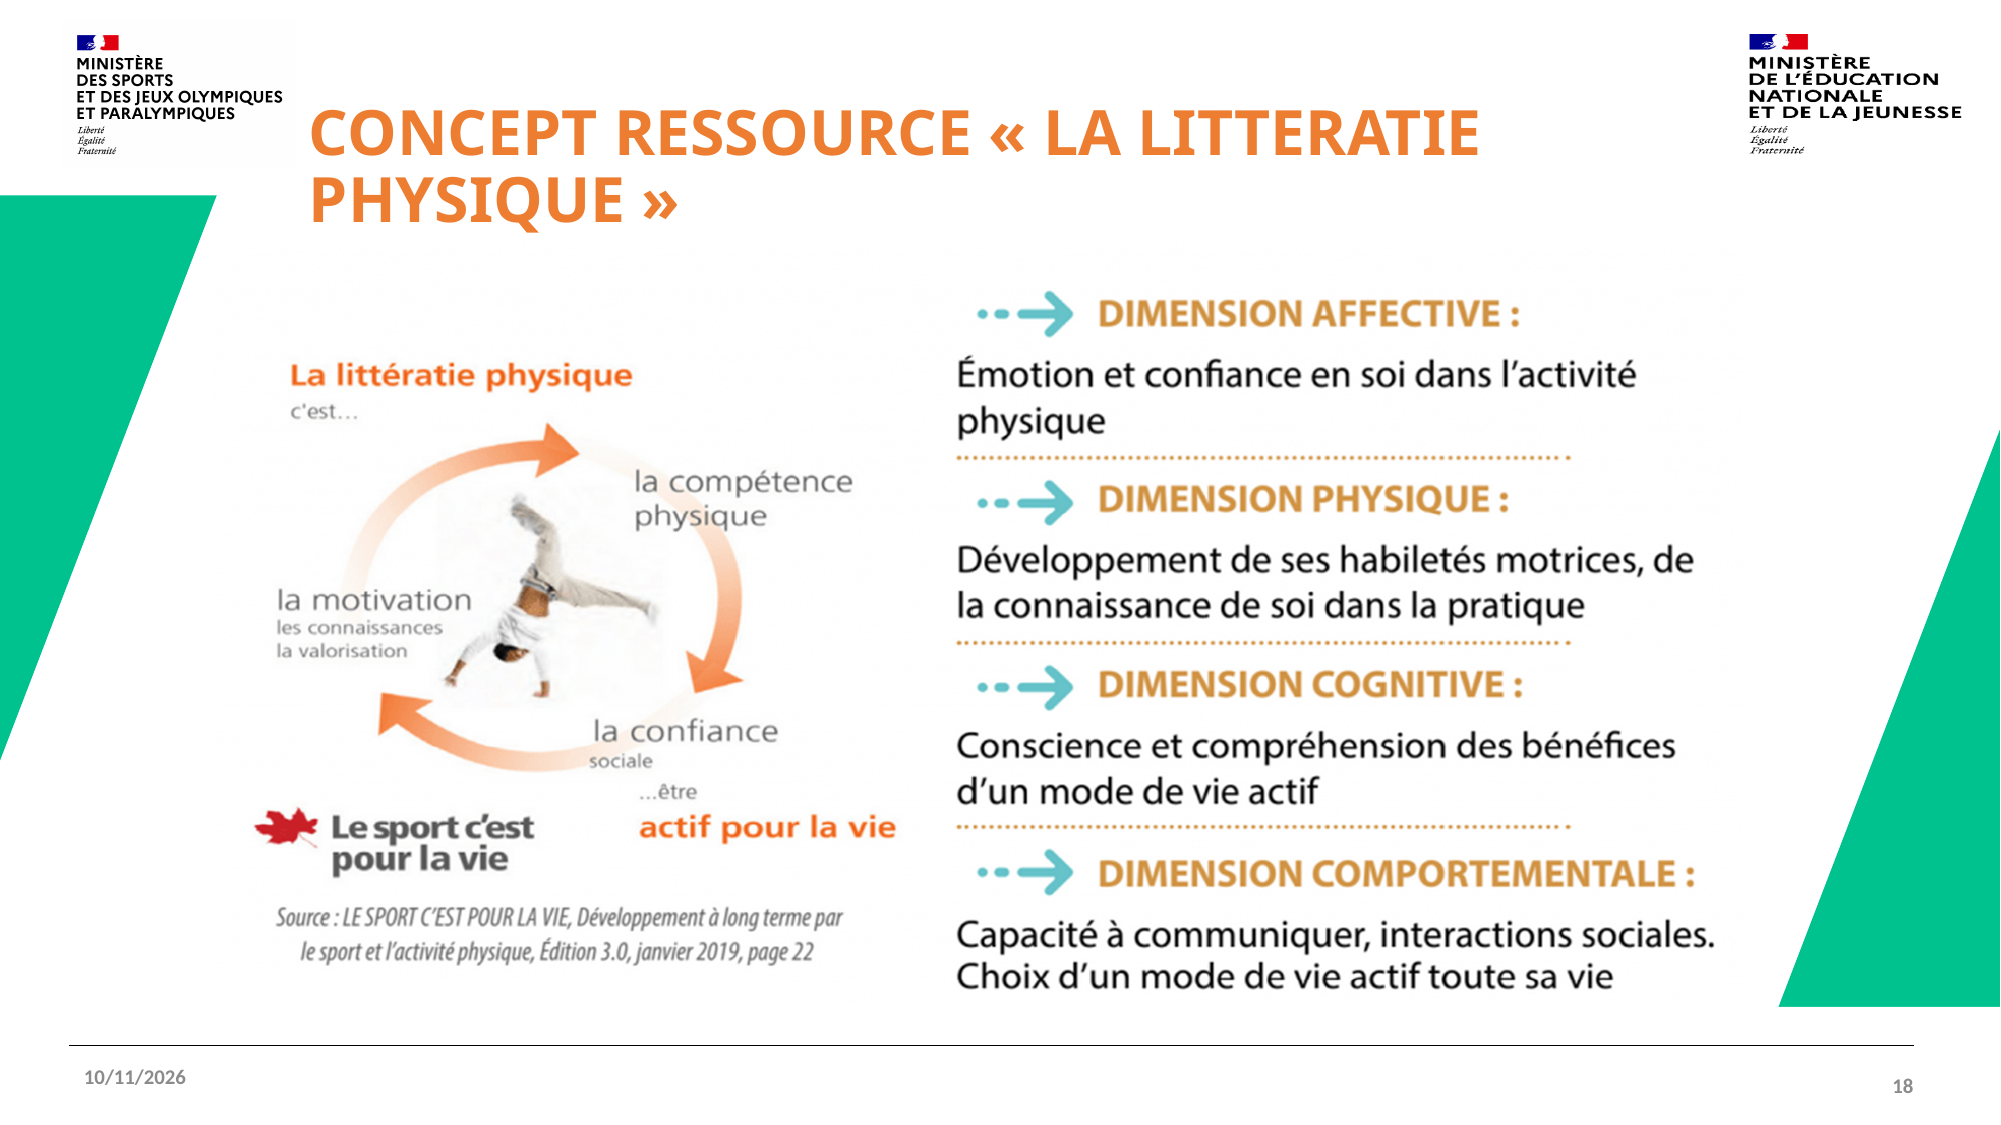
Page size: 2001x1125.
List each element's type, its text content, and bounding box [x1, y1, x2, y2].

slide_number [69, 1046, 519, 1107]
slide_number 18 [1618, 1046, 1914, 1125]
picture [212, 241, 1743, 1005]
picture [1749, 34, 1963, 155]
picture [62, 20, 297, 169]
title CONCEPT ressource « la LITTERATIE PHYSIQUE » [294, 94, 1706, 241]
